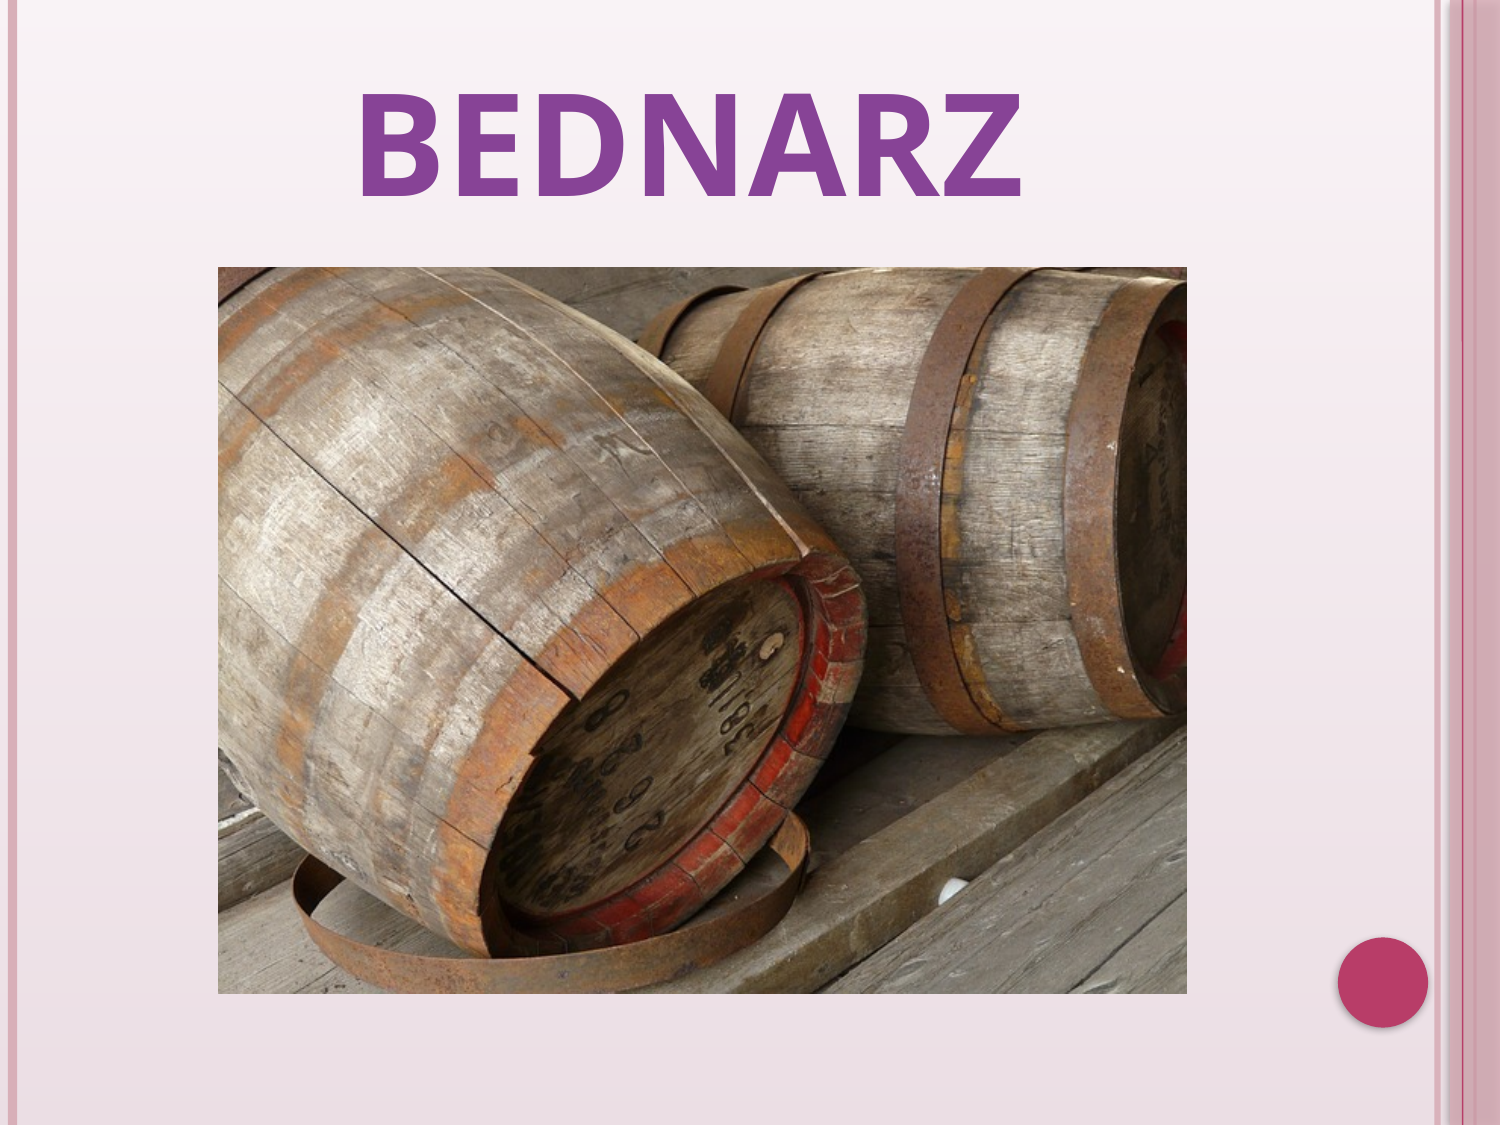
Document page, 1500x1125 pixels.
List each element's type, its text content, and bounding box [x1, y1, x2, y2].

title BEDNARZ [75, 45, 1300, 233]
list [217, 266, 1188, 995]
